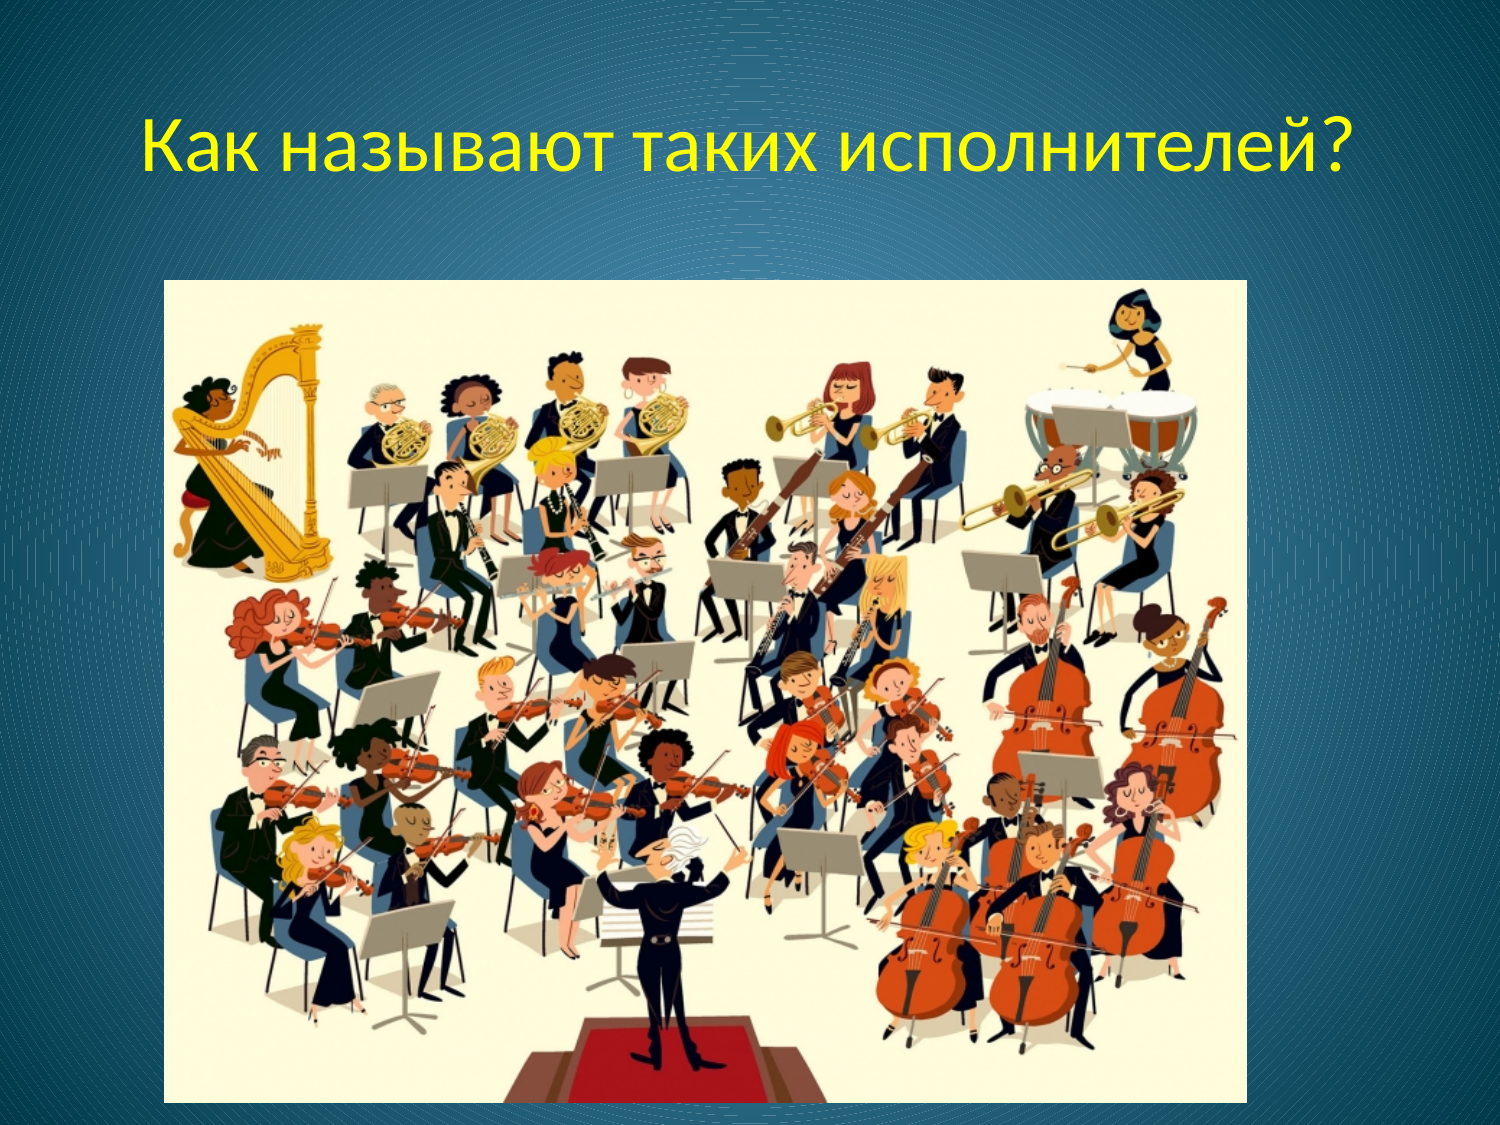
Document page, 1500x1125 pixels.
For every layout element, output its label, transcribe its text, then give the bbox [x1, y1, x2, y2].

picture [163, 280, 1247, 1104]
title Как называют таких исполнителей? [75, 45, 1425, 233]
